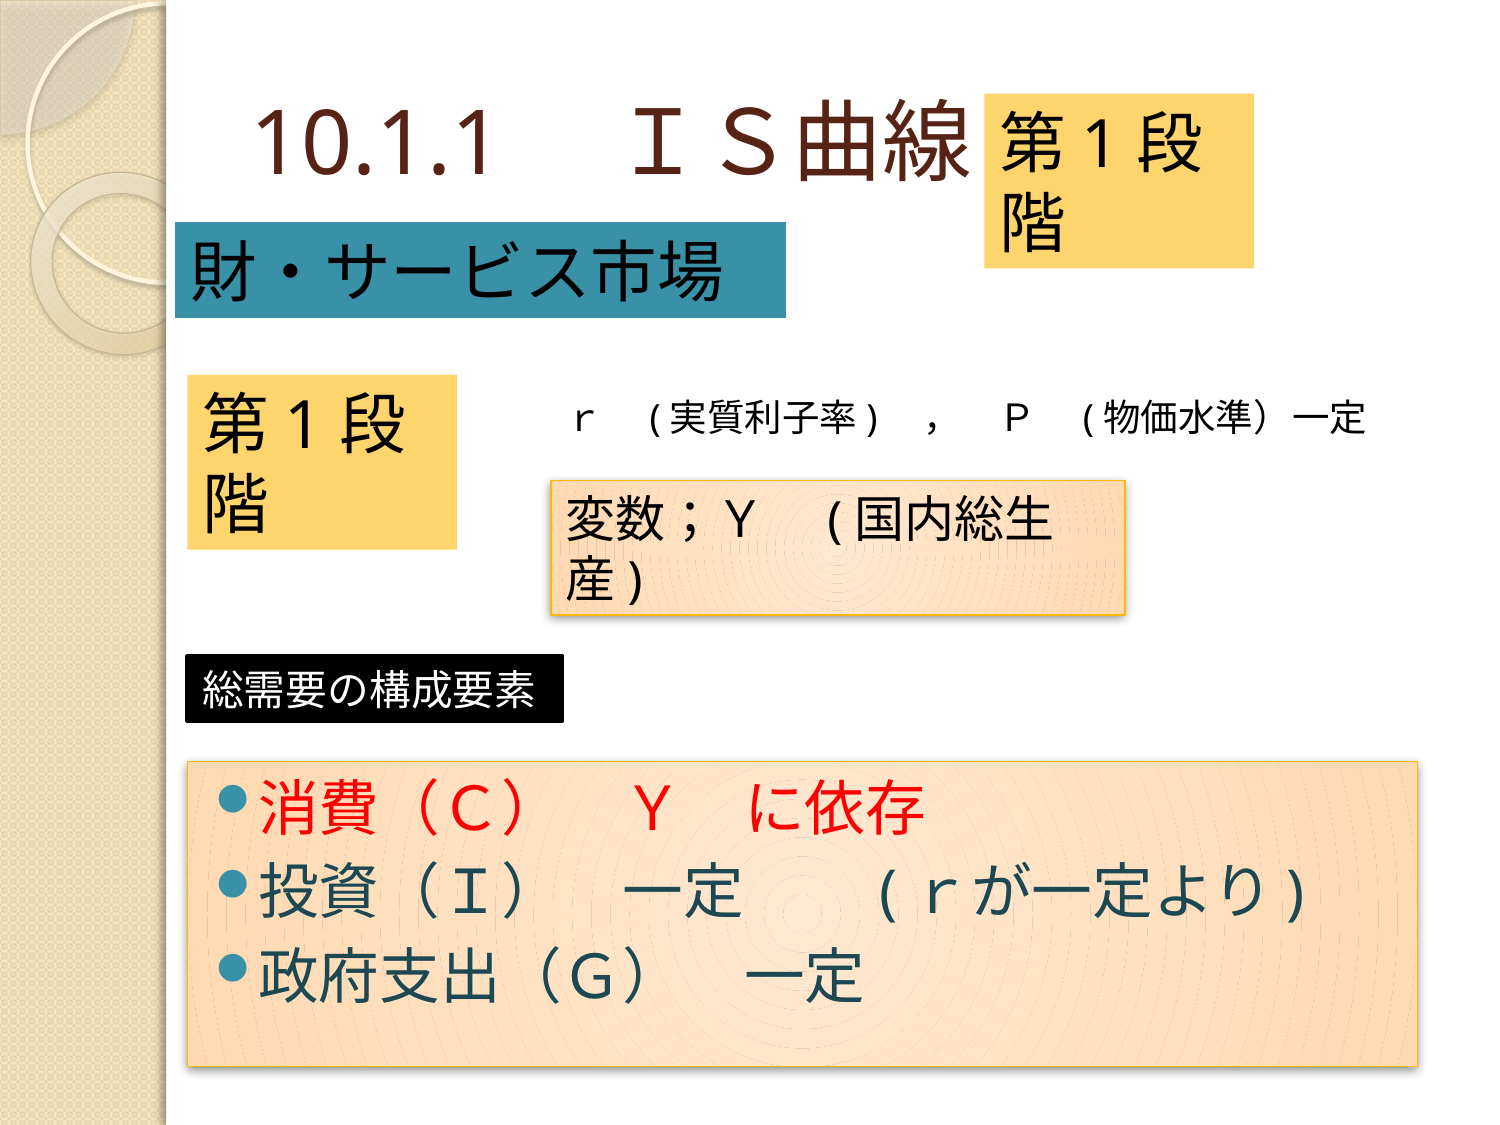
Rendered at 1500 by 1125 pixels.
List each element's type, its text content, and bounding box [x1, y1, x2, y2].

text_box 一定 [1277, 386, 1442, 447]
text_box ｒ (実質利子率) ， Ｐ (物価水準） [550, 386, 1277, 447]
text_box 第1段階 [984, 93, 1254, 269]
text_box 変数；Ｙ (国内総生産) [550, 480, 1126, 616]
list 消費（Ｃ） Ｙ に依存 投資（Ｉ） 一定 (ｒが一定より) 政府支出（Ｇ） 一定 [187, 761, 1418, 1067]
title 10.1.1 ＩＳ曲線 [235, 45, 1466, 233]
text_box 総需要の構成要素 [185, 654, 564, 723]
text_box 第1段階 [187, 374, 457, 550]
text_box 財・サービス市場 [175, 222, 786, 318]
